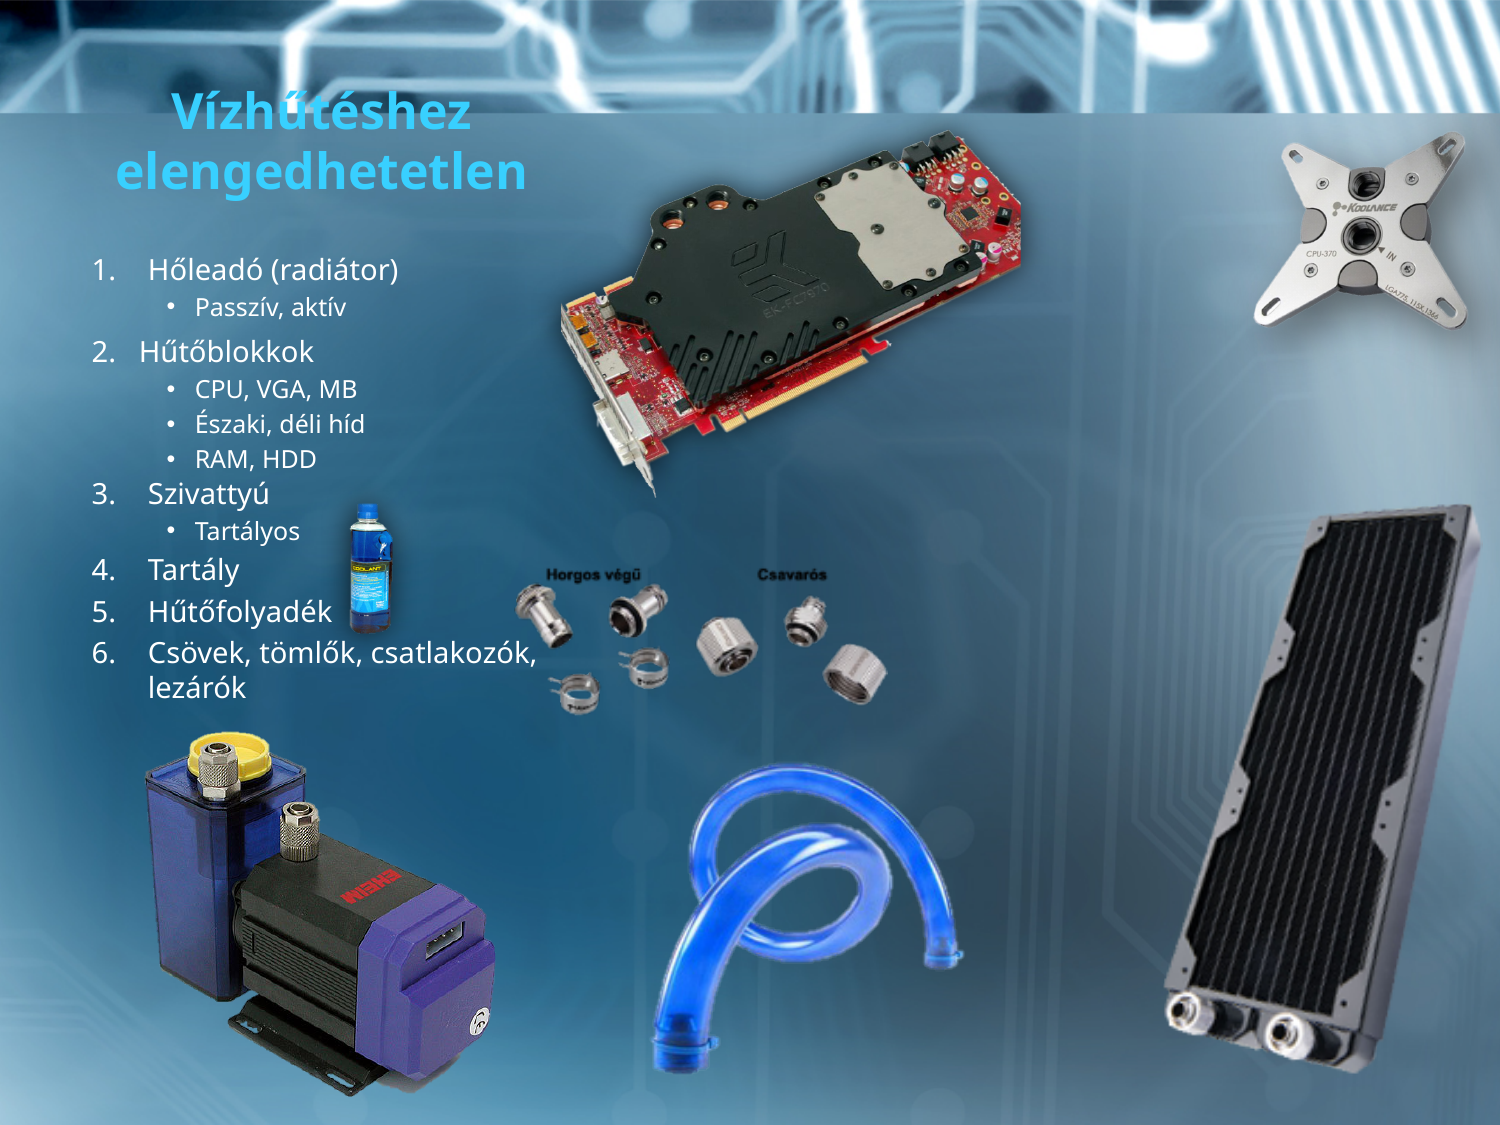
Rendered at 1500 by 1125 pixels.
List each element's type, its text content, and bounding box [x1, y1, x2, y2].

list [1221, 109, 1500, 373]
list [548, 739, 1013, 1097]
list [1163, 503, 1483, 1077]
picture [0, 0, 1500, 1125]
list Hőleadó (radiátor) Passzív, aktív [76, 243, 537, 315]
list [135, 715, 501, 1103]
list Hűtőblokkok CPU, VGA, MB Északi, déli híd RAM, HDD [76, 326, 555, 433]
title Vízhűtéshez elengedhetetlen [75, 44, 569, 236]
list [501, 562, 888, 717]
list Hűtőfolyadék Csövek, tömlők, csatlakozók, lezárók [76, 586, 496, 716]
list Szivattyú Tartályos Tartály [76, 468, 573, 575]
